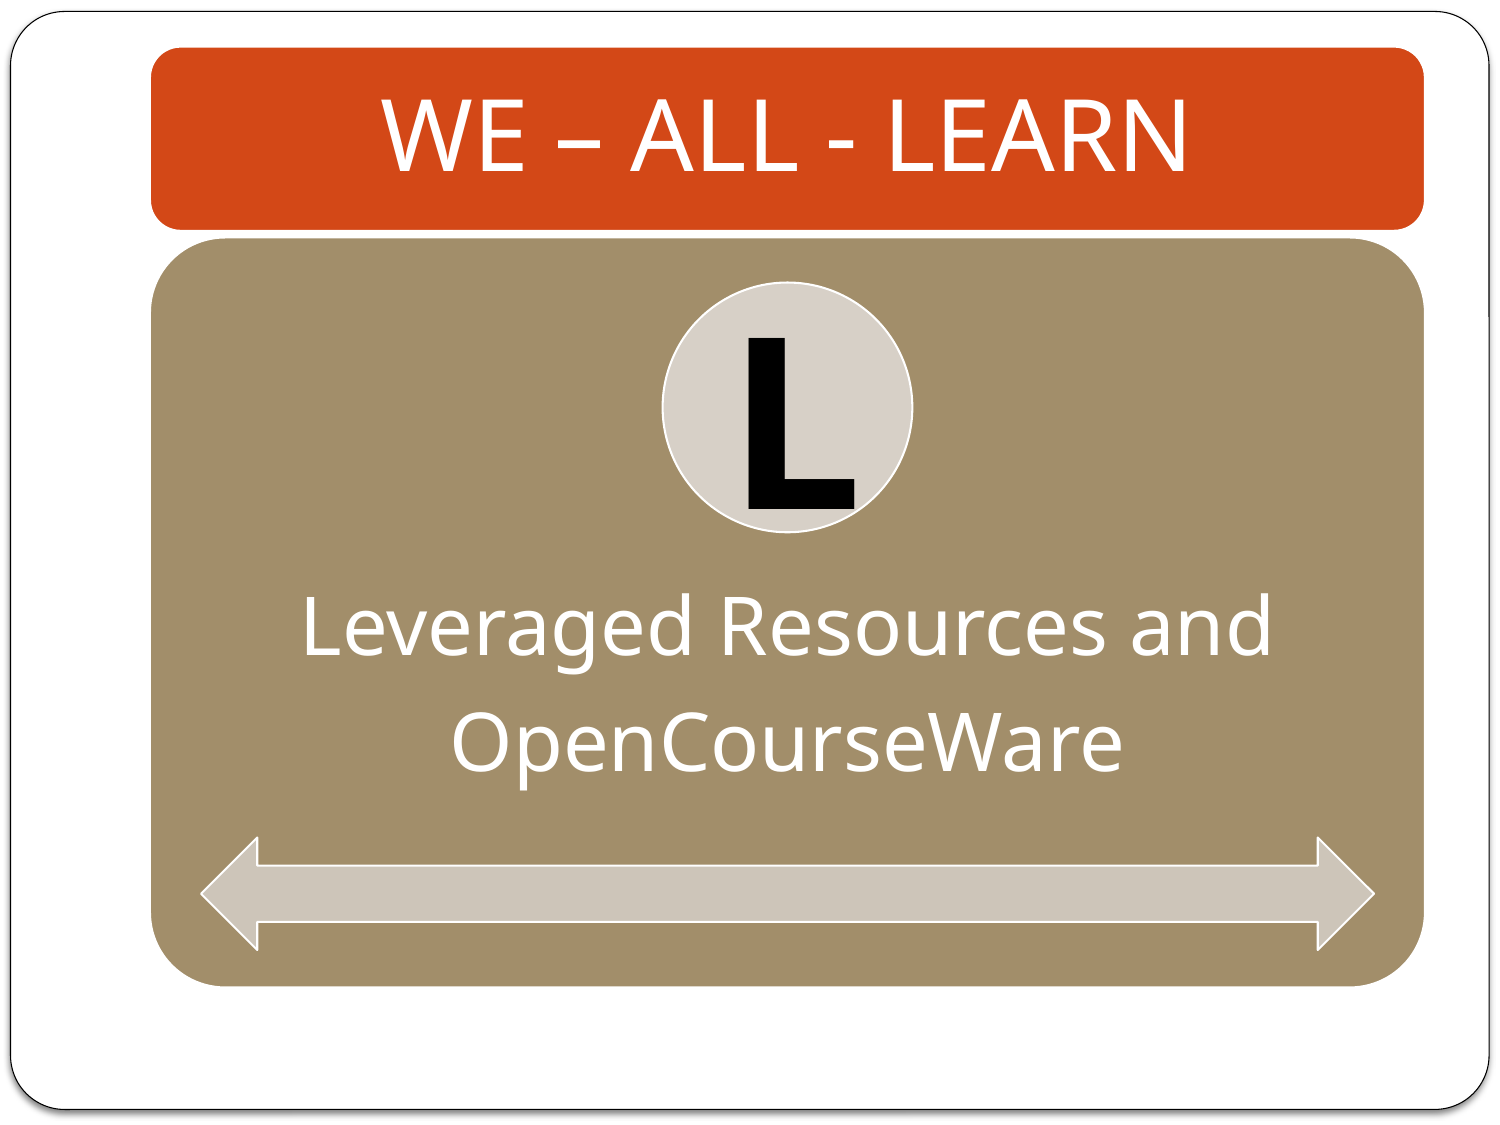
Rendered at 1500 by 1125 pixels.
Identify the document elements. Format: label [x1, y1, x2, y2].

text_box [149, 237, 1426, 988]
text_box [149, 44, 1426, 233]
